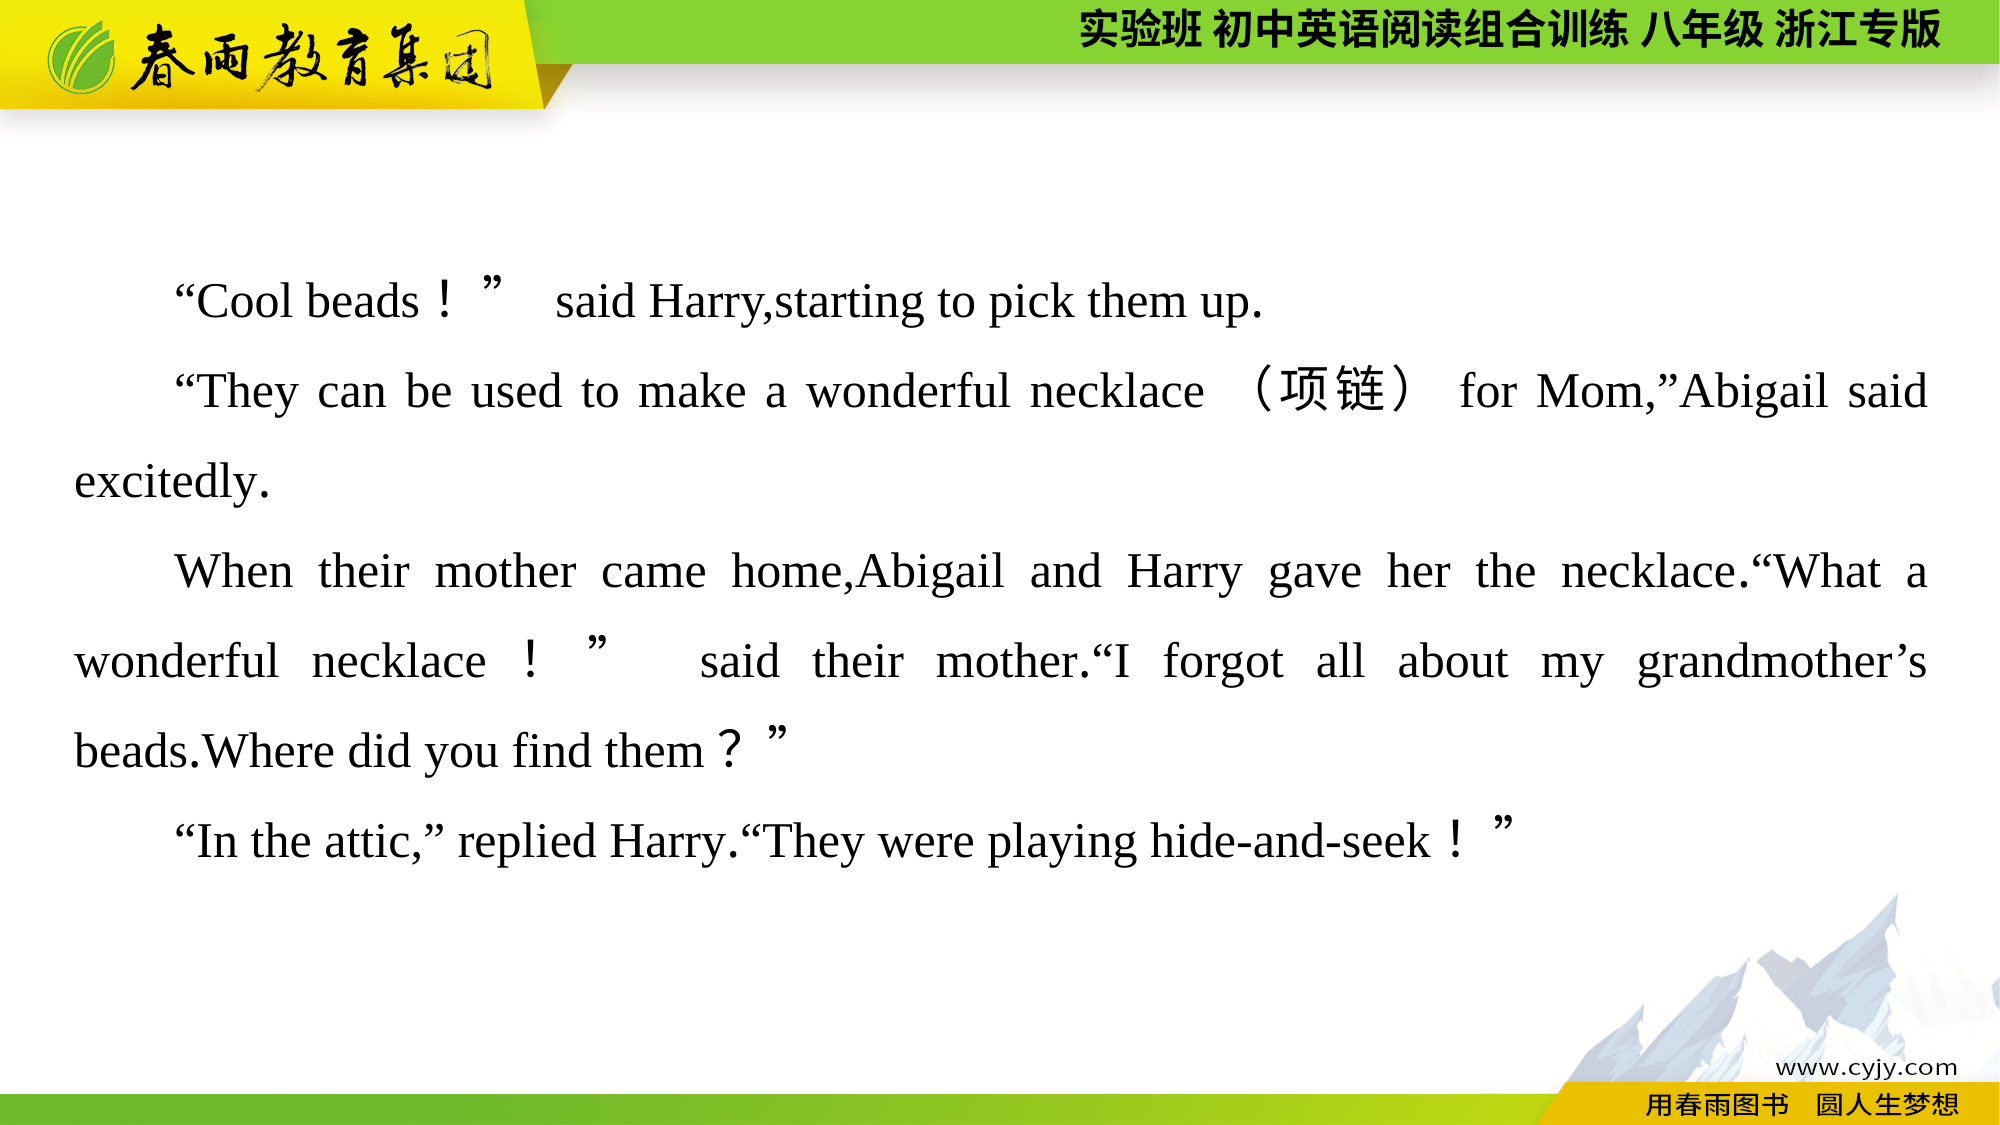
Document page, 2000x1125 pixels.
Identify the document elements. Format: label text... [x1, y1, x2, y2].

list “Cool beads！” said Harry,starting to pick them up. “They can be used to make a wonderful necklace（项链）for Mom,”Abigail said excitedly. When their mother came home,Abigail and Harry gave her the necklace.“What a wonderful necklace！” said their mother.“I forgot all about my grandmother’s beads.Where did you find them？” “In the attic,” replied Harry.“They were playing hide-and-seek！” [59, 230, 1944, 882]
picture [0, 0, 2000, 1125]
